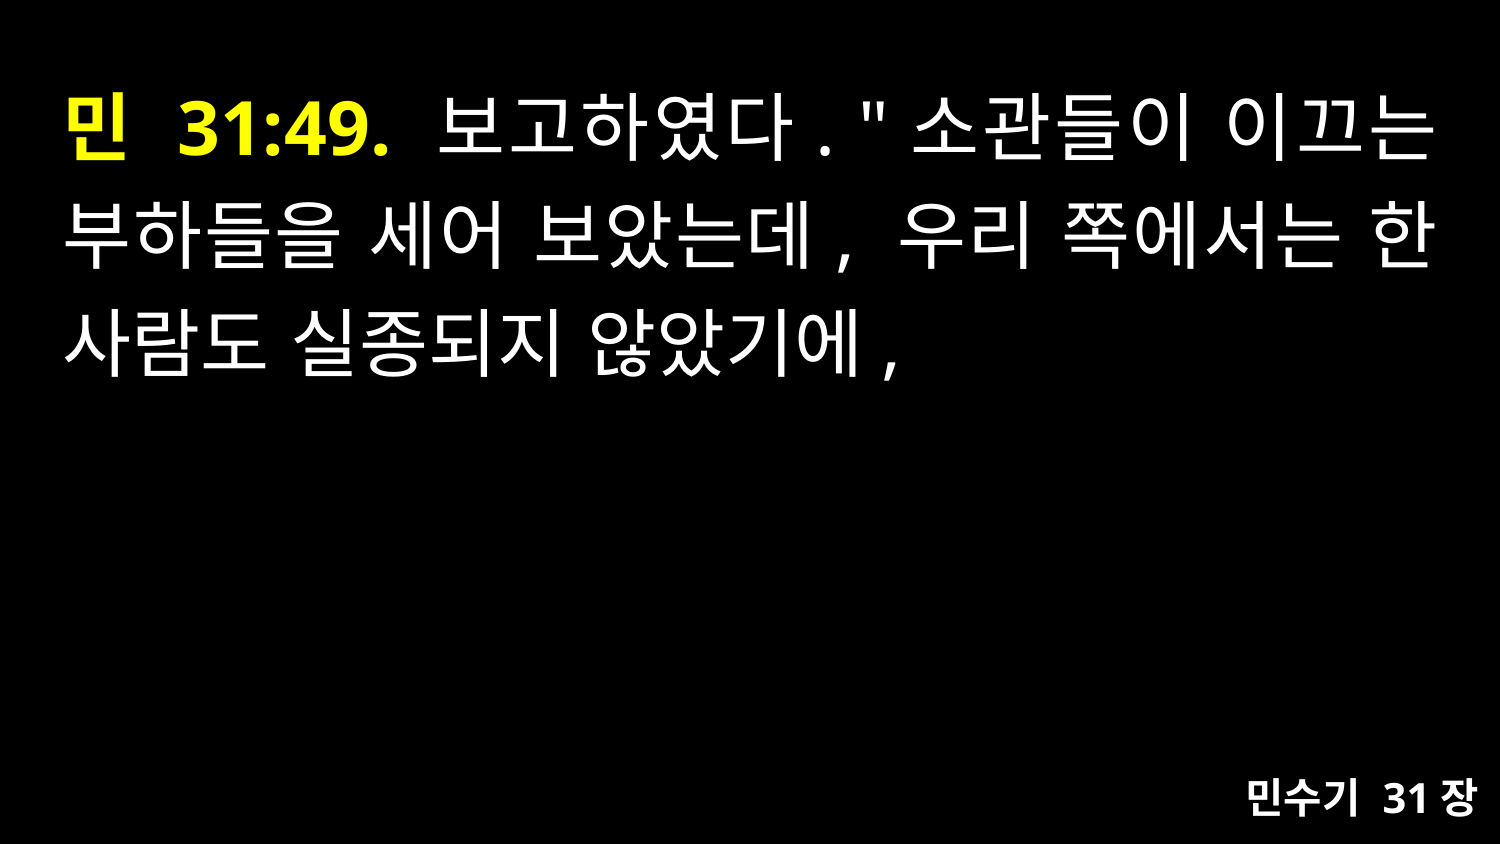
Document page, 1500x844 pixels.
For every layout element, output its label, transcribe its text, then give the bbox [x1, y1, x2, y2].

subtitle 민수기 31장 [916, 770, 1500, 844]
title 민 31:49. 보고하였다. "소관들이 이끄는 부하들을 세어 보았는데, 우리 쪽에서는 한 사람도 실종되지 않았기에, [0, 0, 1500, 844]
